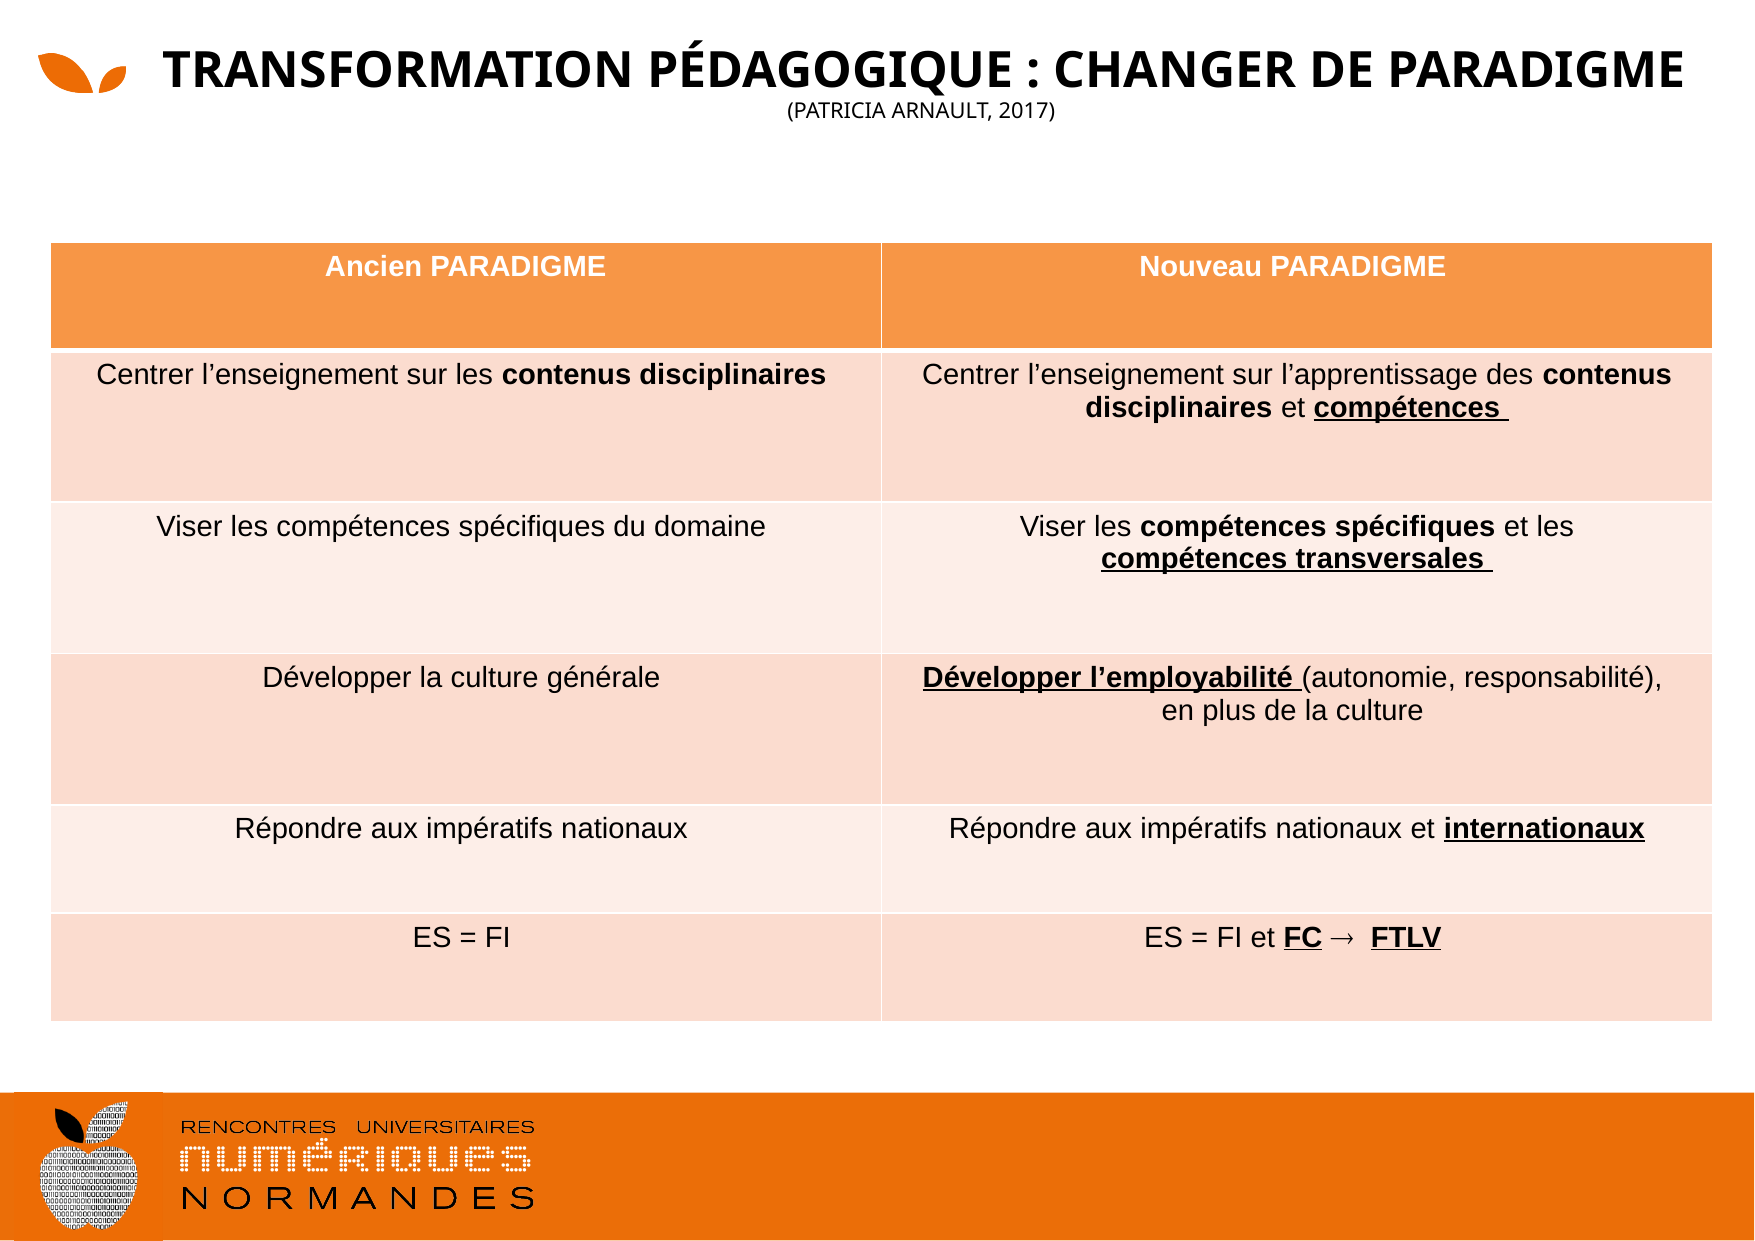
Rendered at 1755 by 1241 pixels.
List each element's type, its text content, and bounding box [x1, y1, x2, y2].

title Transformation pédagogique : changer de paradigme (Patricia Arnault, 2017) [144, 29, 1704, 195]
table_cell ES = FI [51, 914, 881, 1021]
table_cell Développer l’employabilité (autonomie, responsabilité), en plus de la culture [882, 654, 1712, 804]
picture [38, 53, 126, 93]
table_cell Répondre aux impératifs nationaux et internationaux [882, 806, 1712, 912]
table_cell Viser les compétences spécifiques et les compétences transversales [882, 503, 1712, 653]
picture [180, 1118, 541, 1217]
table_cell Centrer l’enseignement sur l’apprentissage des contenus disciplinaires et compétences [882, 353, 1712, 501]
table_cell Développer la culture générale [51, 654, 881, 804]
picture [14, 1092, 163, 1241]
table_cell Viser les compétences spécifiques du domaine [51, 503, 881, 653]
table_header Ancien PARADIGME [51, 243, 881, 348]
table_cell ES = FI et FC  FTLV [882, 914, 1712, 1021]
table_cell Centrer l’enseignement sur les contenus disciplinaires [51, 353, 881, 501]
table_header Nouveau PARADIGME [882, 243, 1712, 348]
table_cell Répondre aux impératifs nationaux [51, 806, 881, 912]
